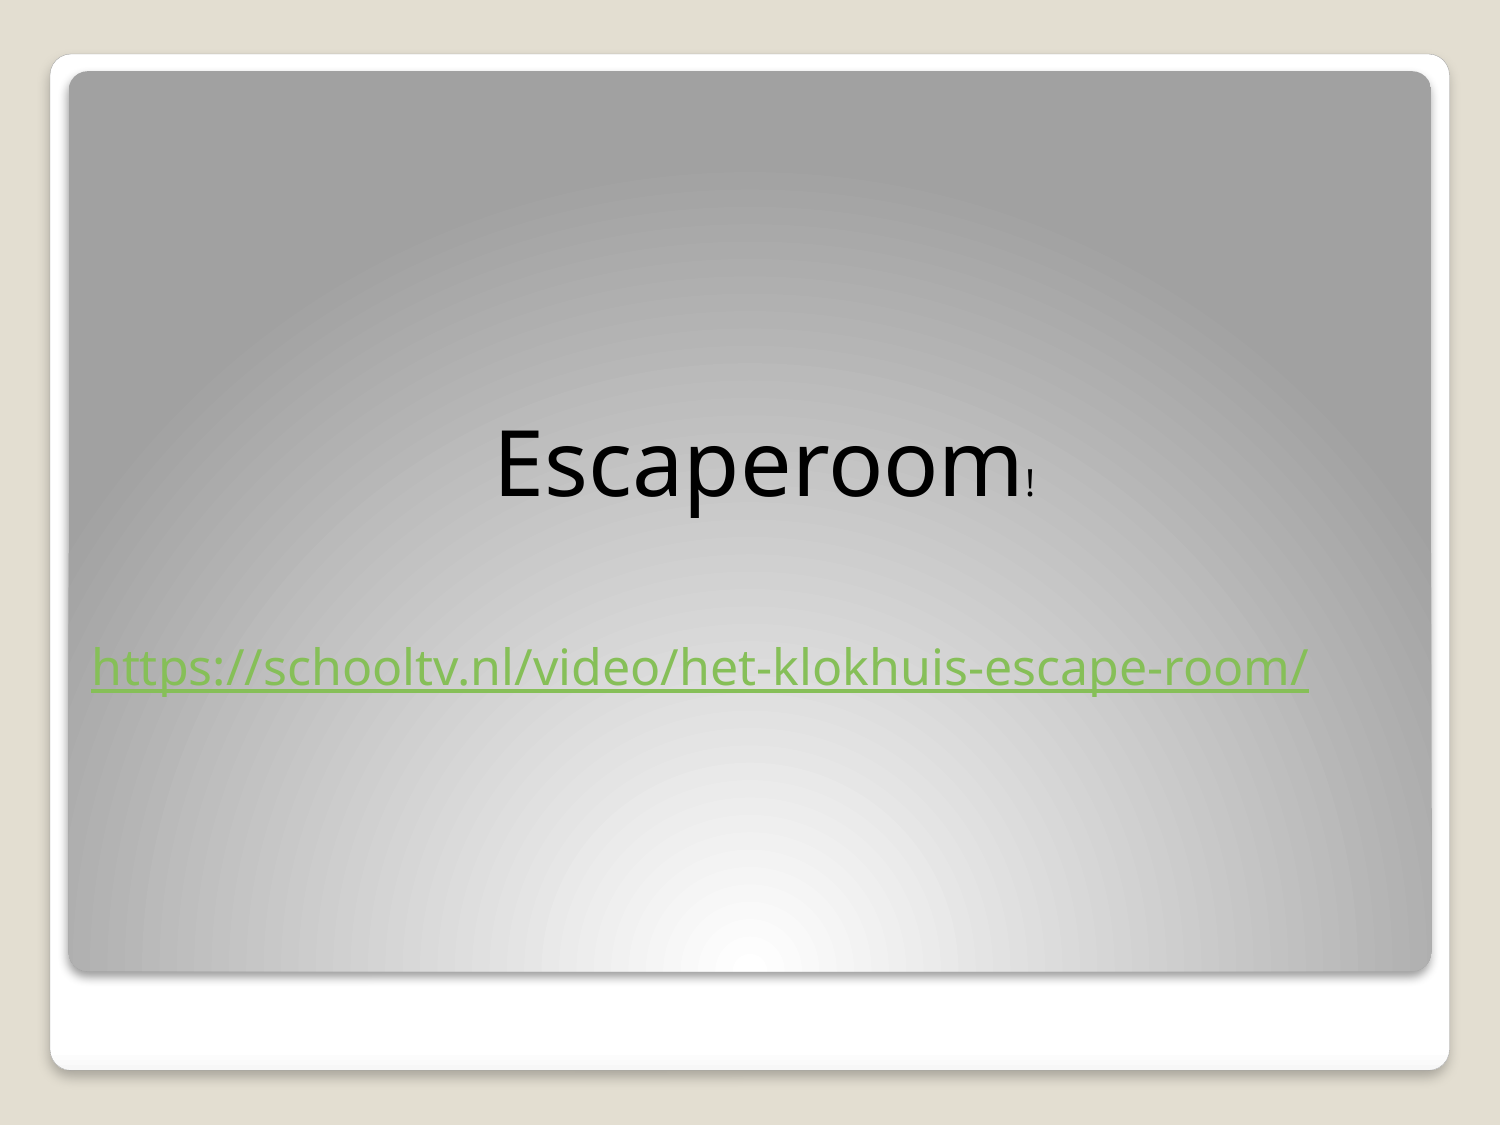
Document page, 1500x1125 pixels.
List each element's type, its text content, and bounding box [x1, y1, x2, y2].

title https://schooltv.nl/video/het-klokhuis-escape-room/ [76, 538, 1453, 712]
text_box Escaperoom! [478, 397, 1050, 522]
